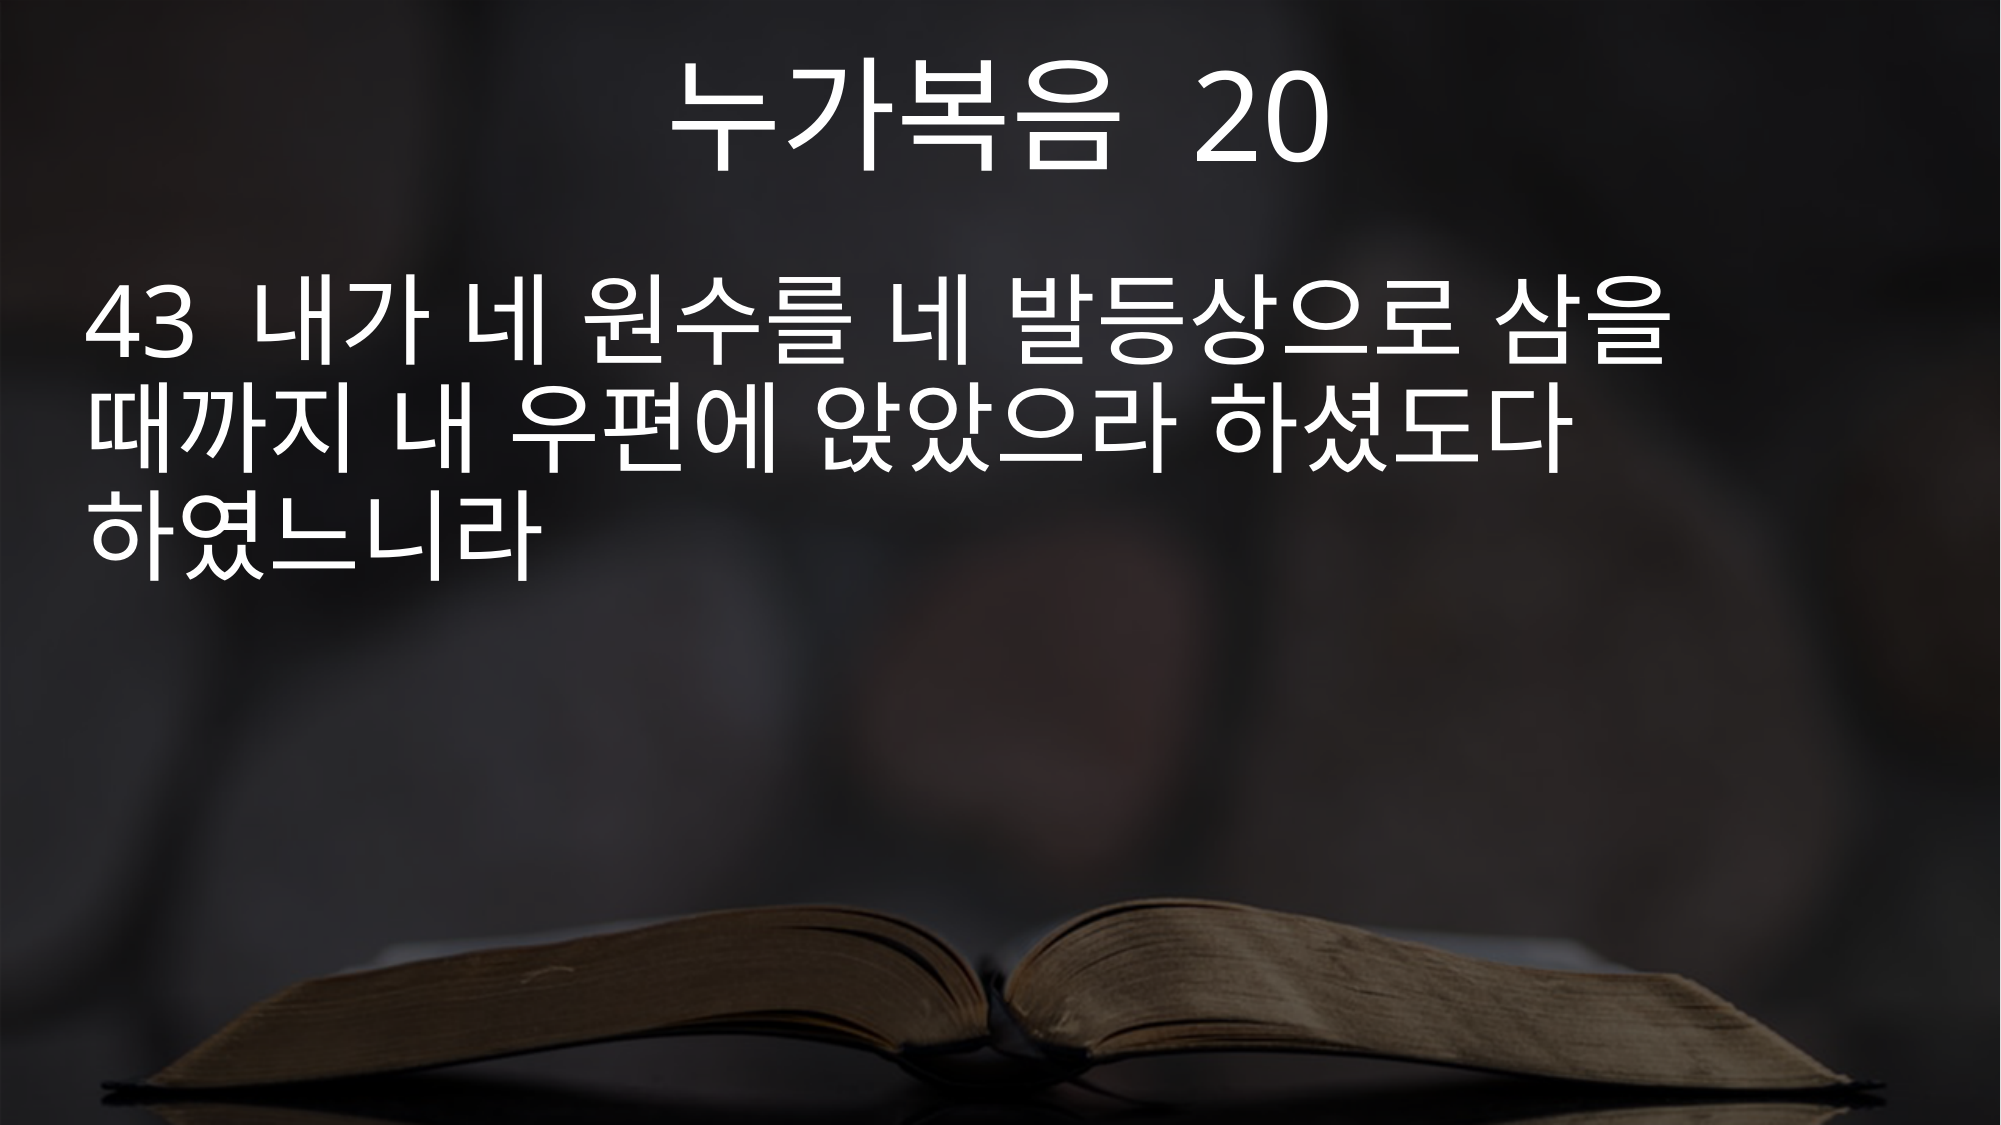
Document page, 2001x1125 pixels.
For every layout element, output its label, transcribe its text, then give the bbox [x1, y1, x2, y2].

footer 누가복음 20 [0, 32, 2000, 192]
list 43 내가 네 원수를 네 발등상으로 삼을 때까지 내 우편에 앉았으라 하셨도다 하였느니라 [69, 263, 1953, 423]
picture [0, 0, 2001, 1125]
